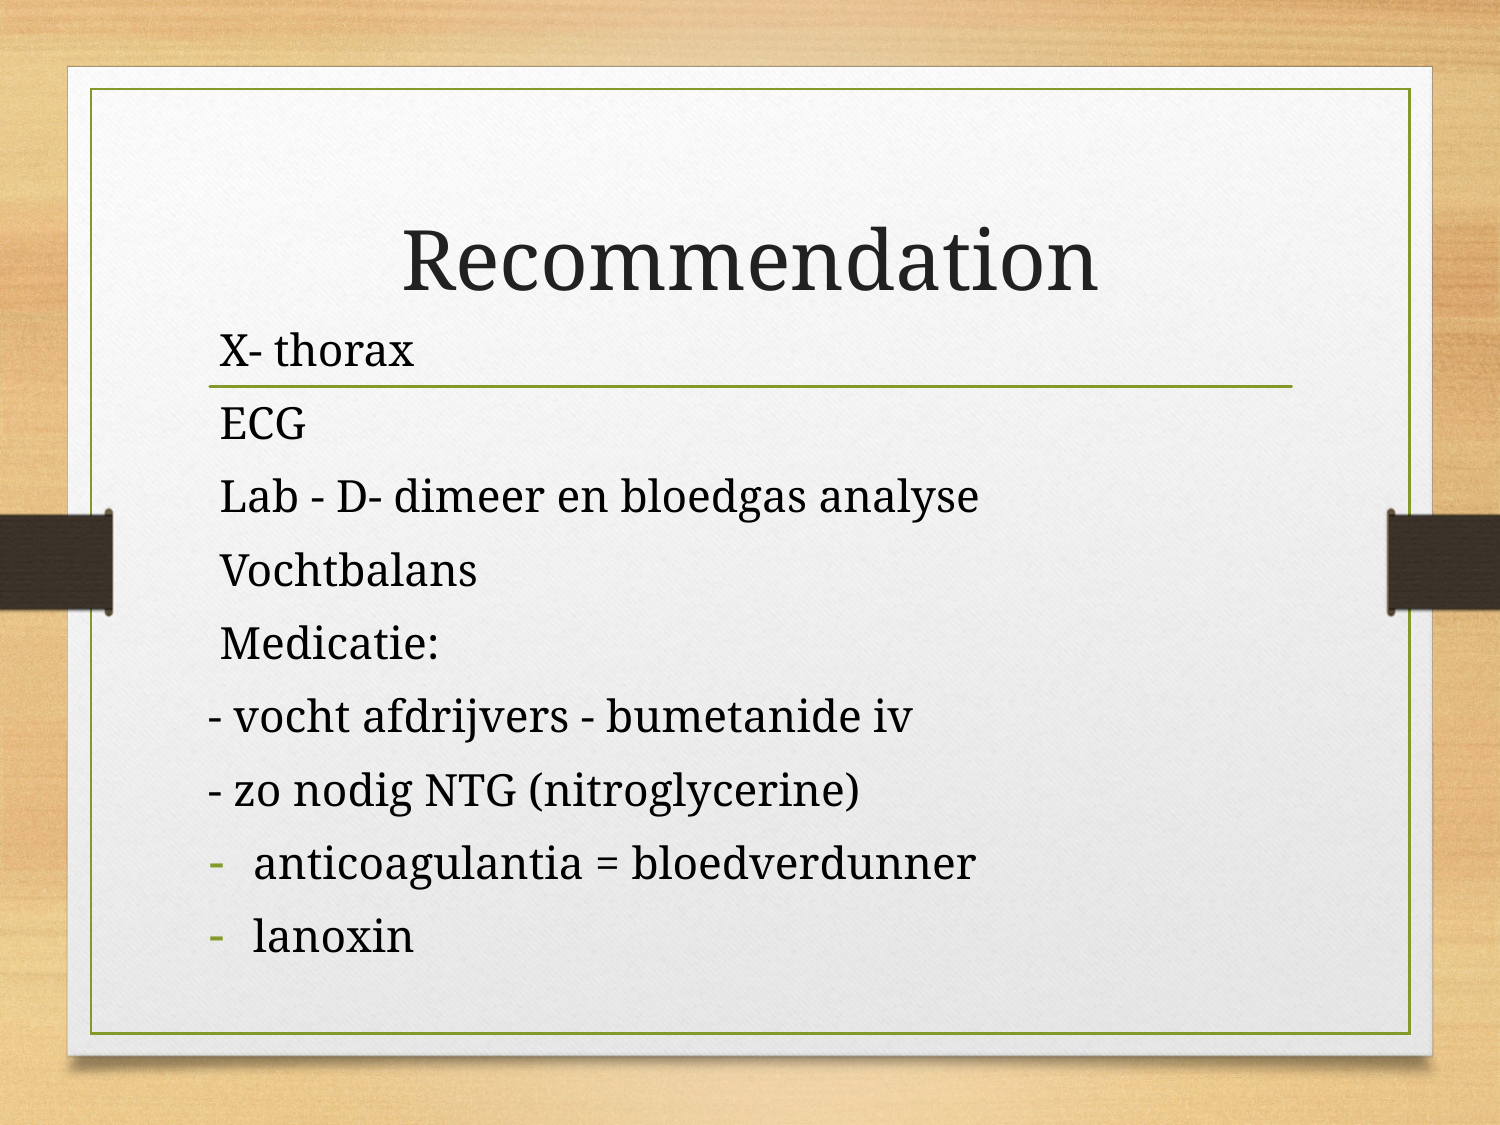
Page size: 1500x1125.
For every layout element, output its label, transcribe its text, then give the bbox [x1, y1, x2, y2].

picture [0, 0, 1500, 1125]
list X- thorax ECG Lab - D- dimeer en bloedgas analyse Vochtbalans Medicatie: - vocht afdrijvers - bumetanide iv - zo nodig NTG (nitroglycerine) anticoagulantia = bloedverdunner lanoxin [193, 314, 1309, 974]
title Recommendation [193, 150, 1309, 314]
